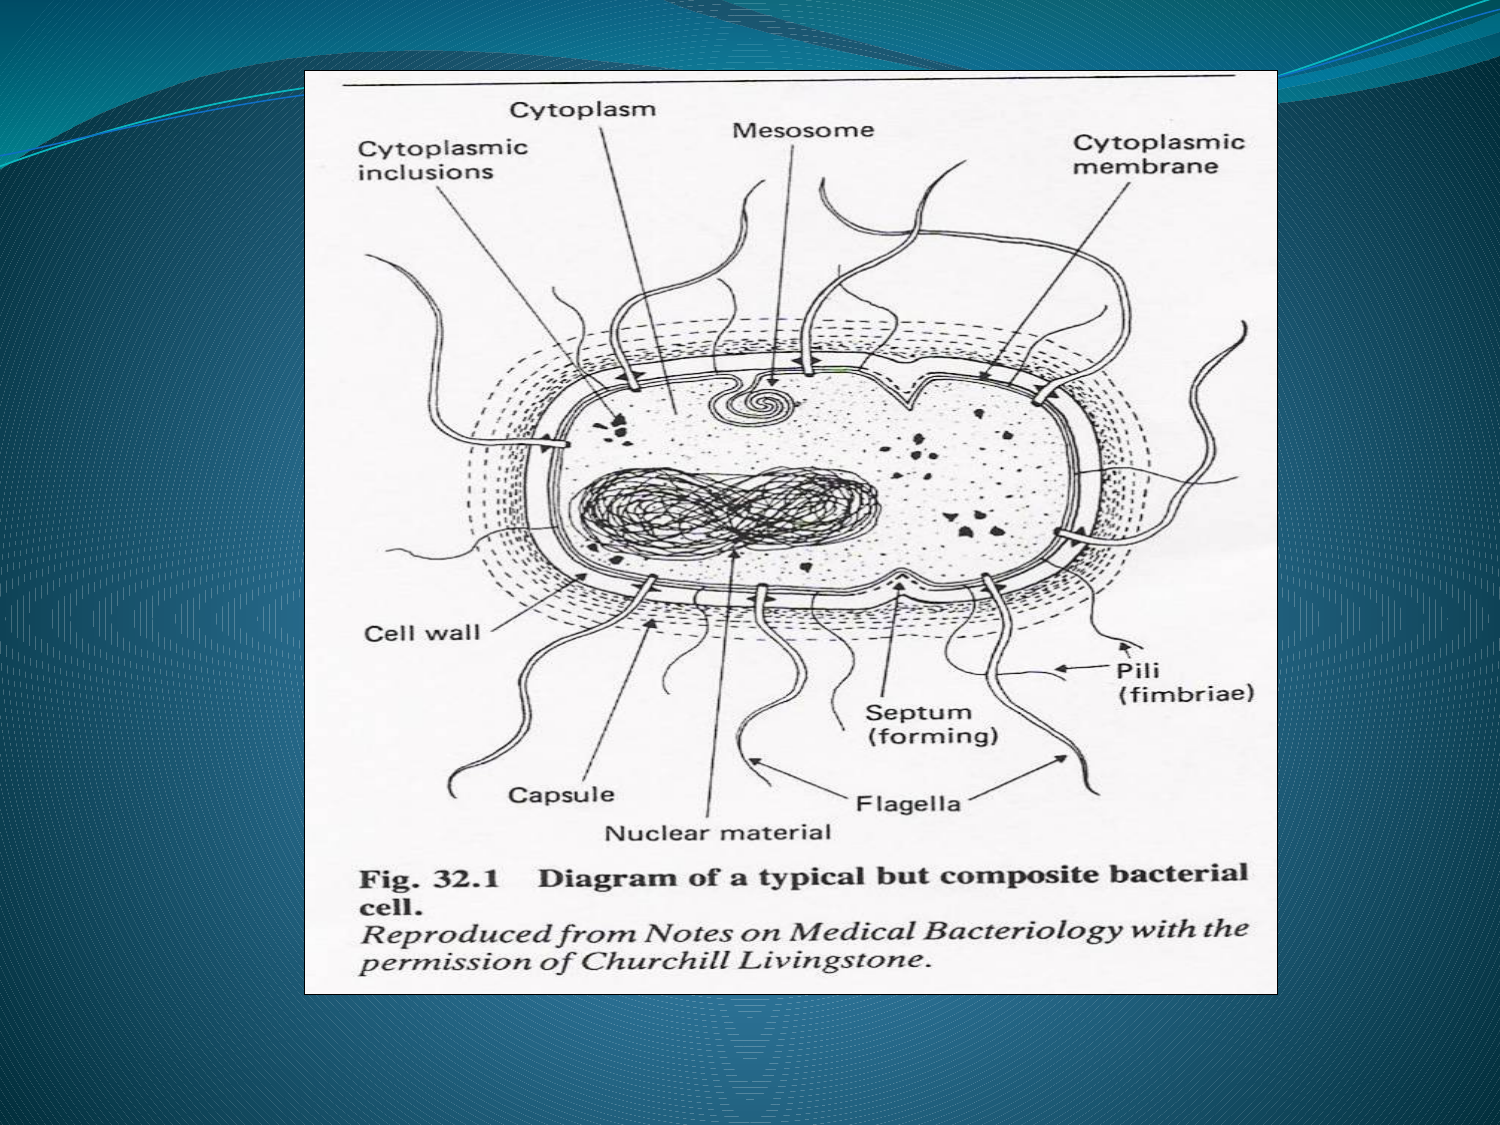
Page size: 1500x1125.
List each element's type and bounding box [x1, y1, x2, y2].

picture [304, 70, 1278, 995]
